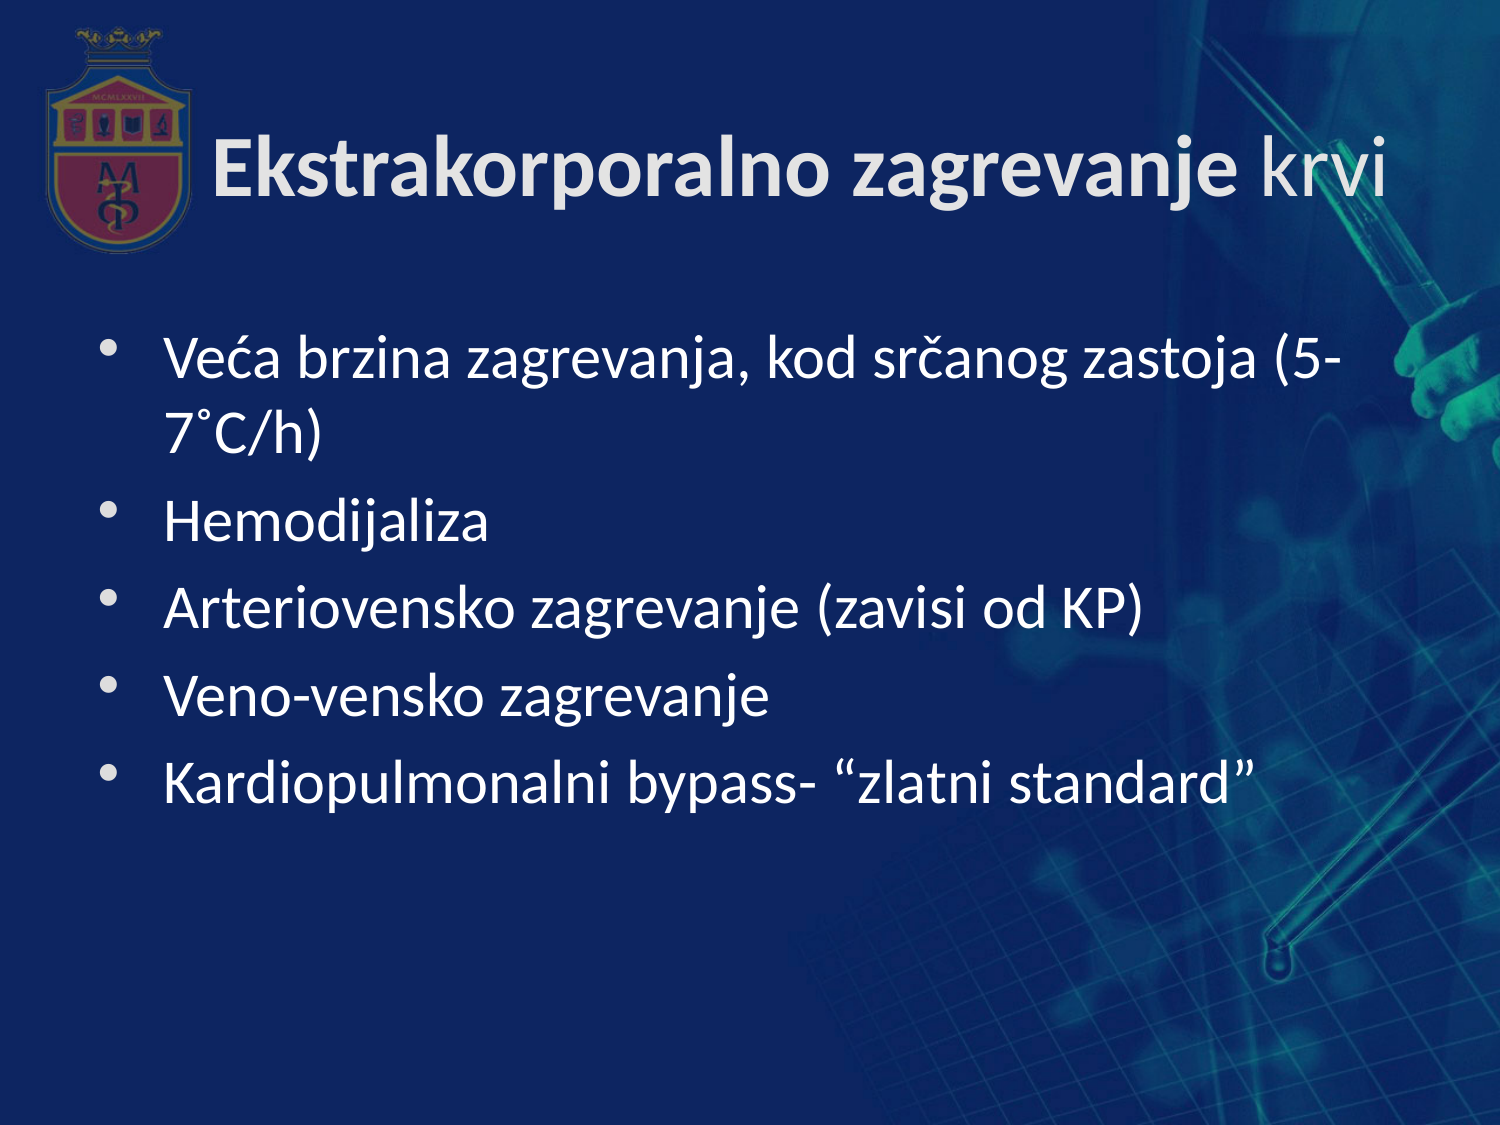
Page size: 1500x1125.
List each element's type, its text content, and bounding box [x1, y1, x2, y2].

picture [0, 0, 1500, 1125]
title Ekstrakorporalno zagrevanje krvi [117, 46, 1468, 277]
list Veća brzina zagrevanja, kod srčanog zastoja (5-7˚C/h) Hemodijaliza Arteriovensko zagrevanje (zavisi od KP) Veno-vensko zagrevanje Kardiopulmonalni bypass- “zlatni standard” [75, 308, 1425, 1059]
